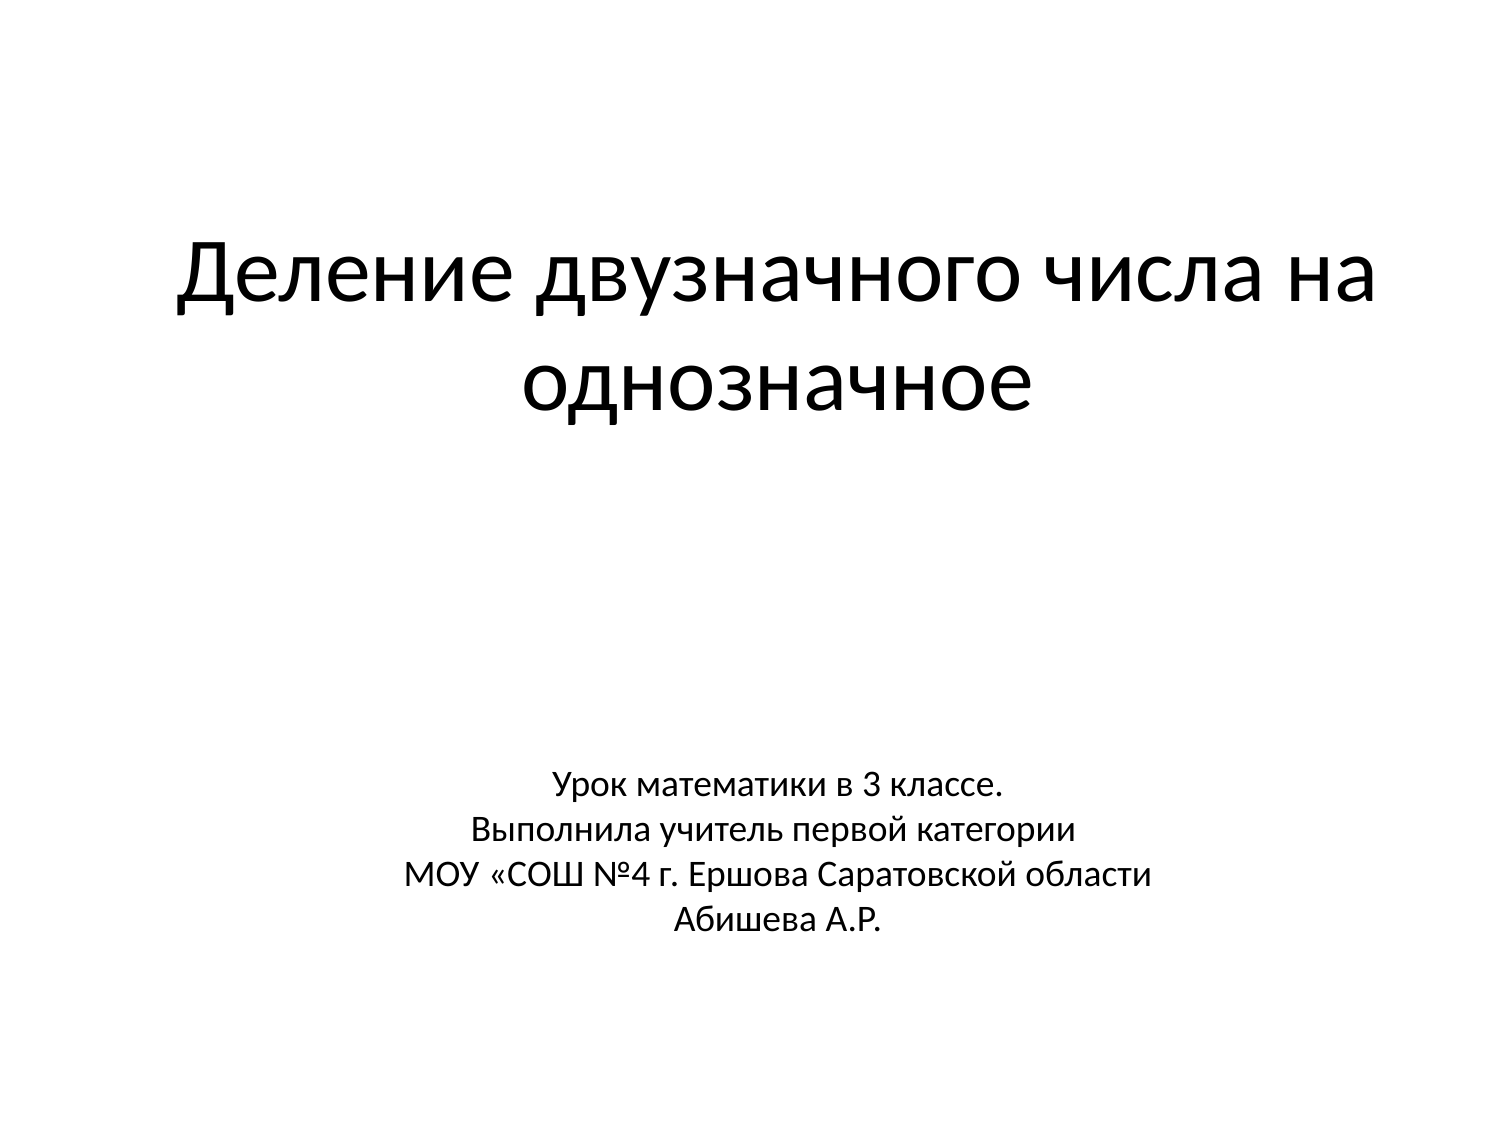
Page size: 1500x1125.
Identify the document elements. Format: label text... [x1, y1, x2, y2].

subtitle [225, 637, 1275, 925]
title Деление двузначного числа на однозначное Урок математики в 3 классе. Выполнила учитель первой категории МОУ «СОШ №4 г. Ершова Саратовской области Абишева А.Р. [140, 0, 1416, 1125]
